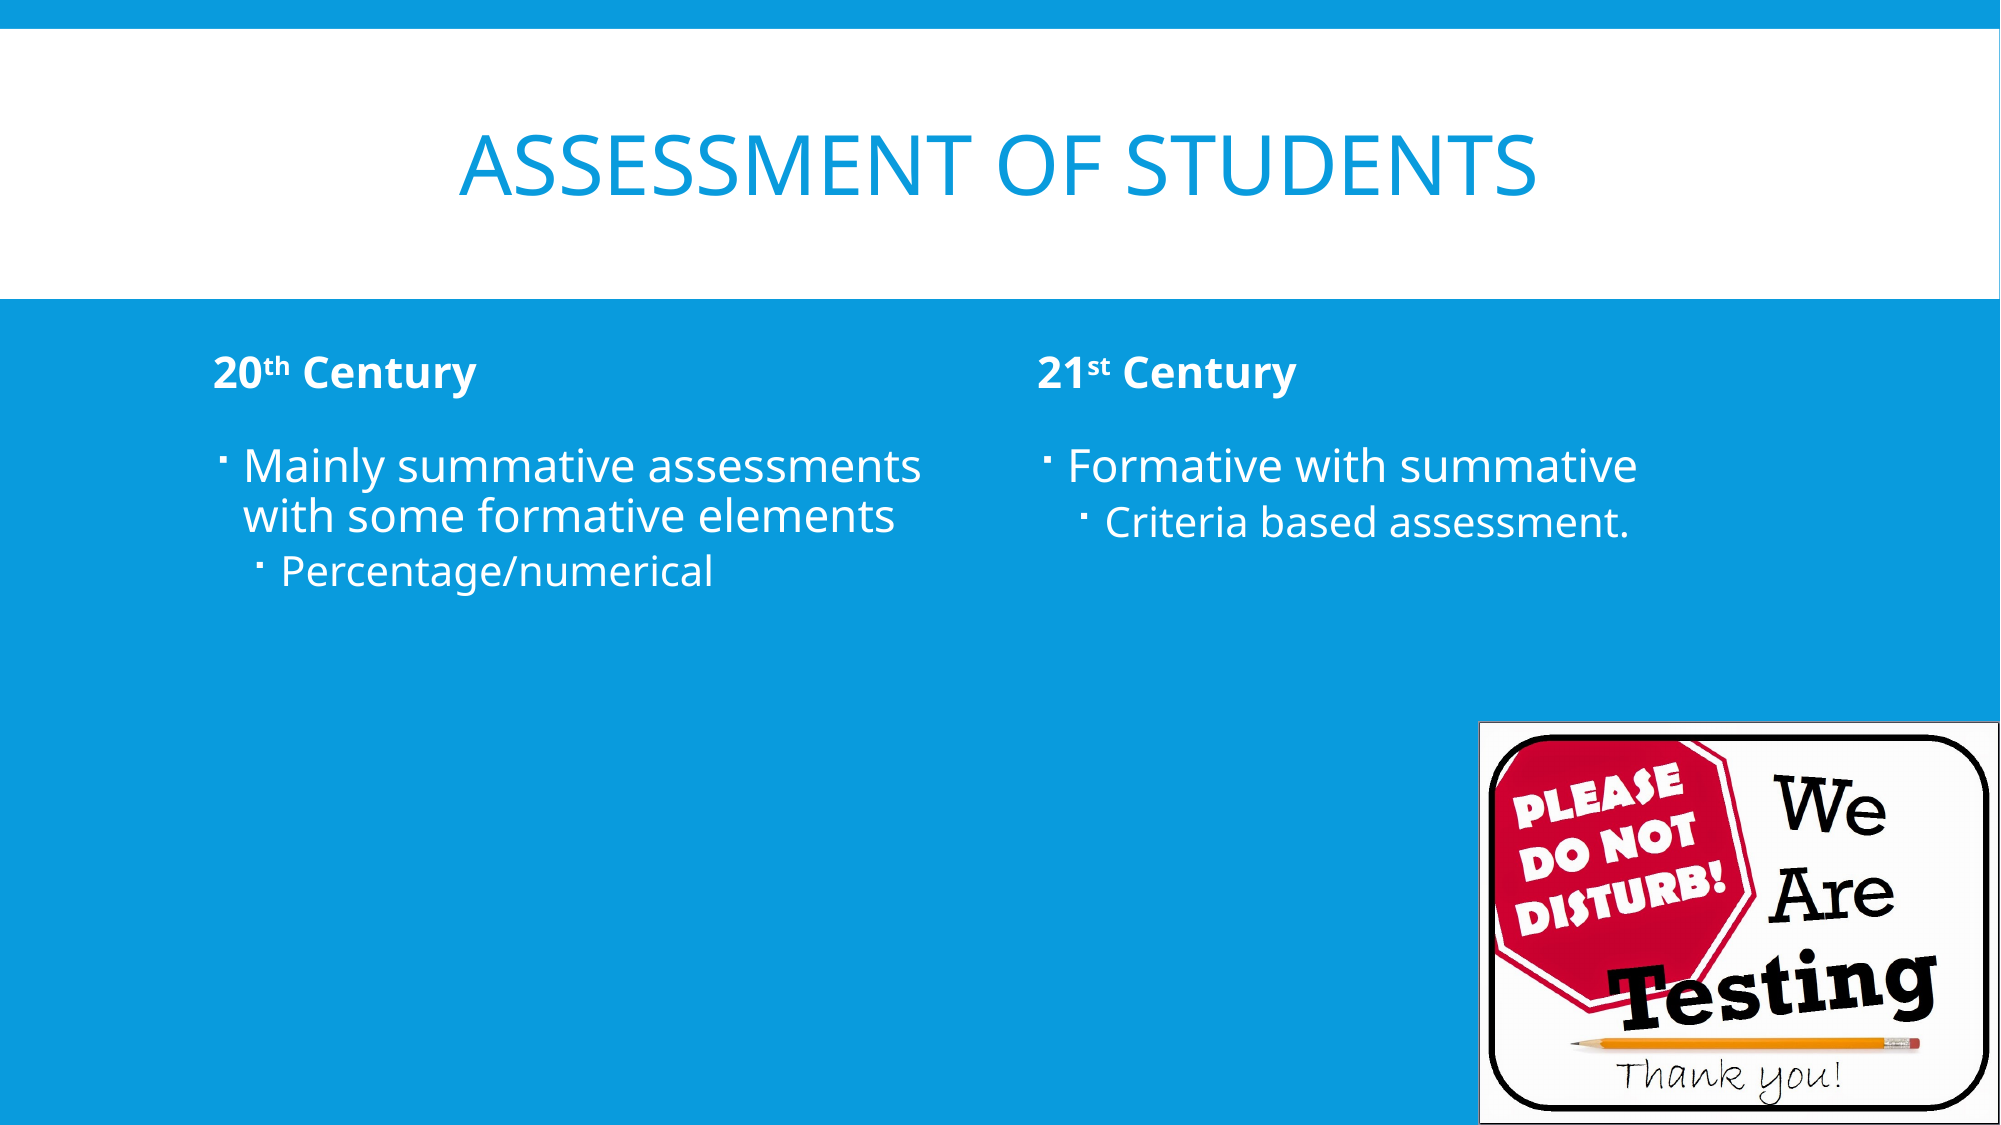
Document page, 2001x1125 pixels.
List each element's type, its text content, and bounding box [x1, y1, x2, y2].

list 20th Century [198, 313, 978, 435]
list 21st Century [1022, 313, 1803, 435]
list Formative with summative Criteria based assessment. [1022, 435, 1803, 1021]
picture [1479, 722, 2000, 1125]
list Mainly summative assessments with some formative elements Percentage/numerical [198, 435, 978, 1021]
title Assessment of students [197, 46, 1803, 295]
